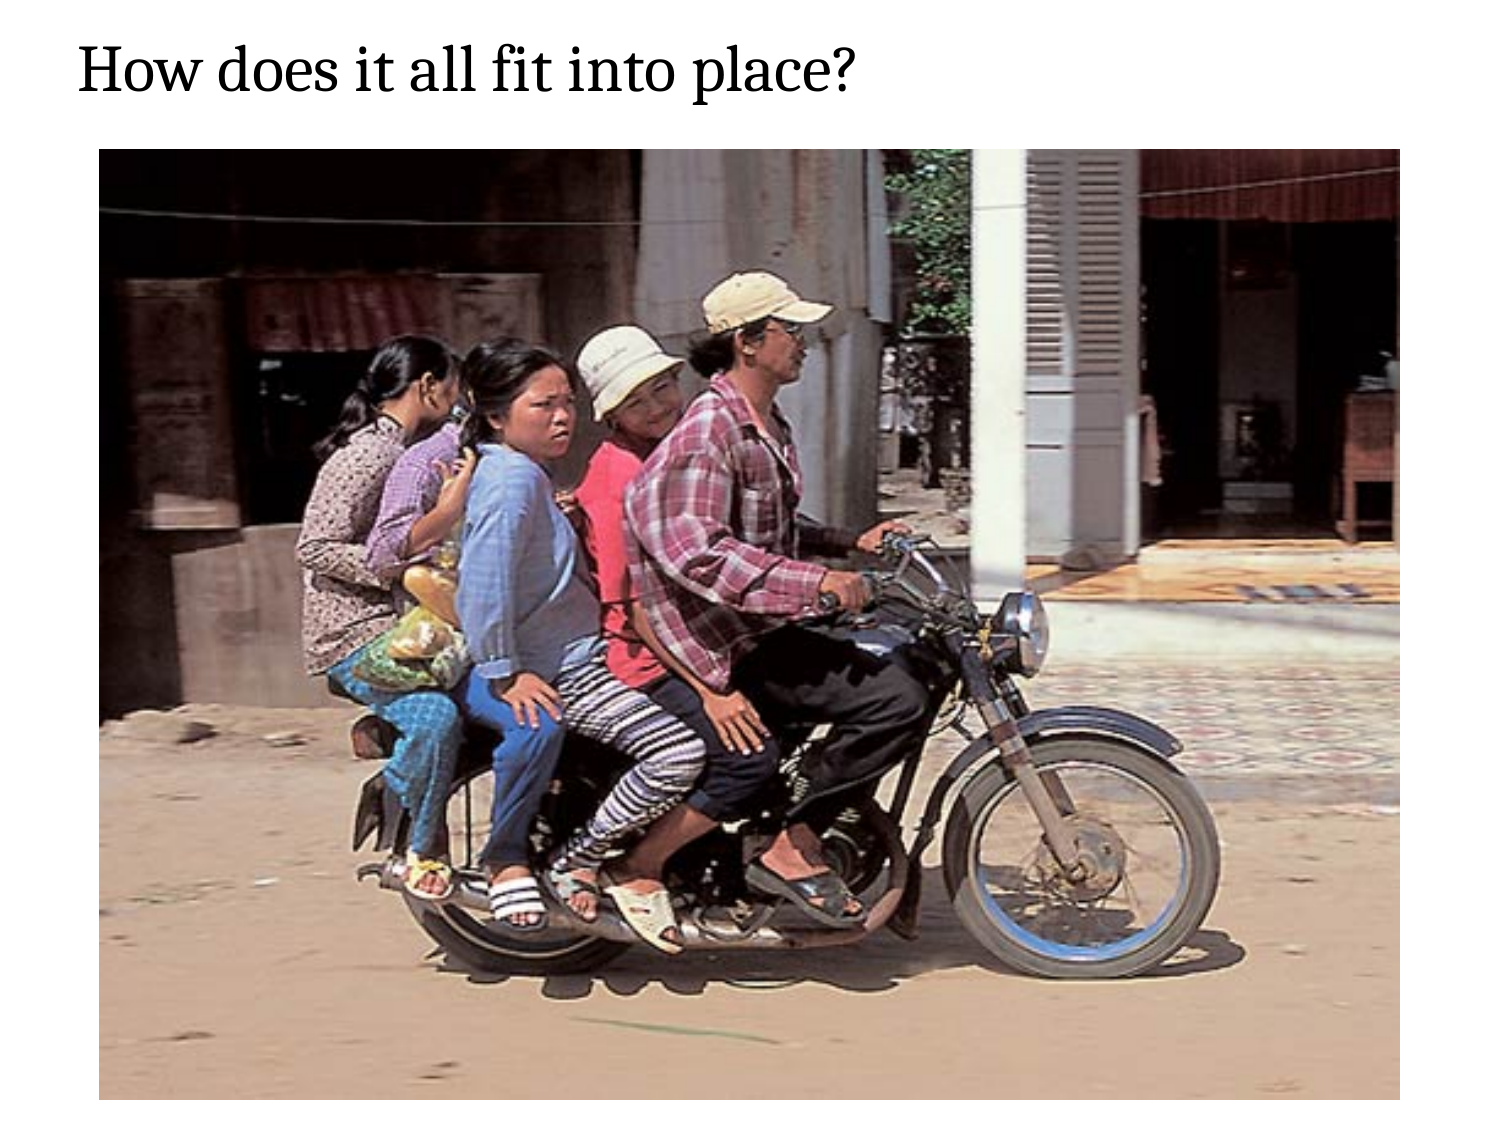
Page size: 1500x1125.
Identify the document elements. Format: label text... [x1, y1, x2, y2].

text_box How does it all fit into place? [62, 17, 975, 113]
picture [99, 149, 1400, 1125]
